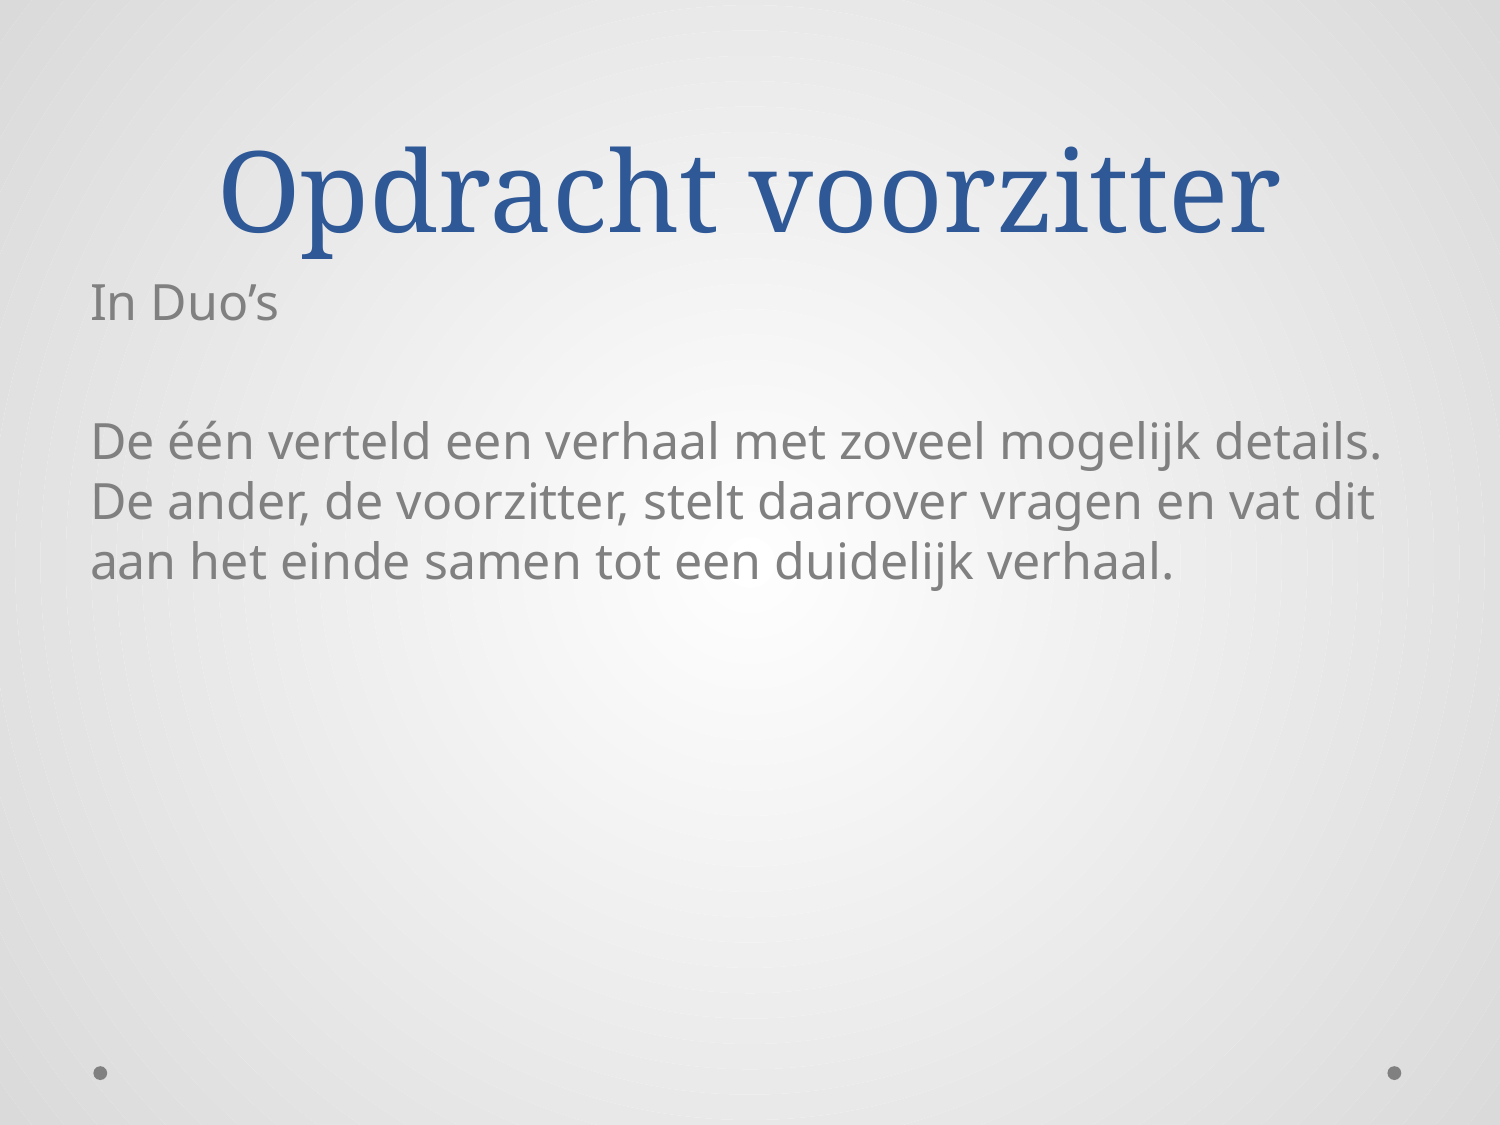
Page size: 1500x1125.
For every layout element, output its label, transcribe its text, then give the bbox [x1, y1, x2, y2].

title Opdracht voorzitter [75, 0, 1425, 262]
list In Duo’s De één verteld een verhaal met zoveel mogelijk details. De ander, de voorzitter, stelt daarover vragen en vat dit aan het einde samen tot een duidelijk verhaal. [75, 262, 1425, 1005]
